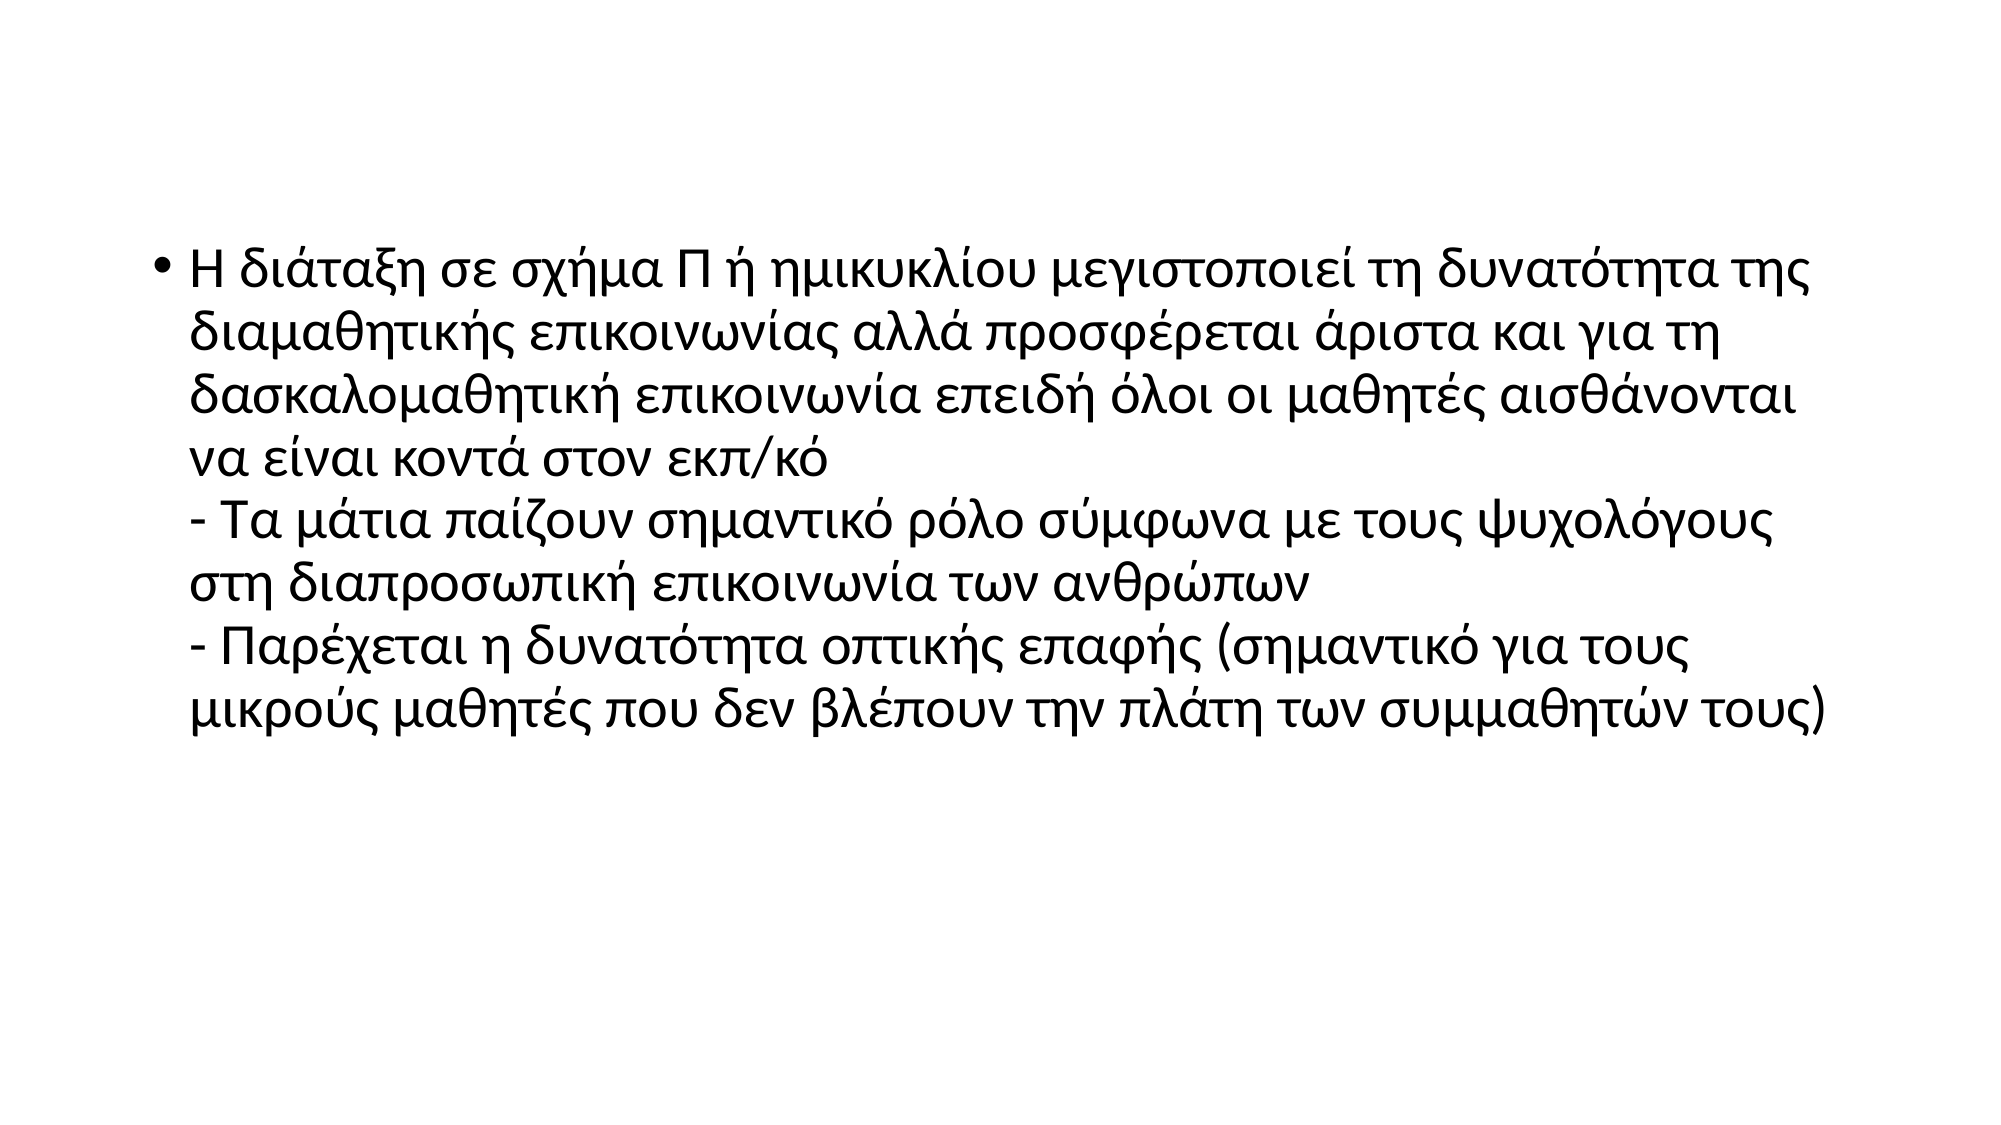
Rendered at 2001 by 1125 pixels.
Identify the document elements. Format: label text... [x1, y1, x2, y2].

list Η διάταξη σε σχήμα Π ή ημικυκλίου μεγιστοποιεί τη δυνατότητα της διαμαθητικής επικοινωνίας αλλά προσφέρεται άριστα και για τη δασκαλομαθητική επικοινωνία επειδή όλοι οι μαθητές αισθάνονται να είναι κοντά στον εκπ/κό - Τα μάτια παίζουν σημαντικό ρόλο σύμφωνα με τους ψυχολόγους στη διαπροσωπική επικοινωνία των ανθρώπων - Παρέχεται η δυνατότητα οπτικής επαφής (σημαντικό για τους μικρούς μαθητές που δεν βλέπουν την πλάτη των συμμαθητών τους) [137, 229, 1863, 1014]
